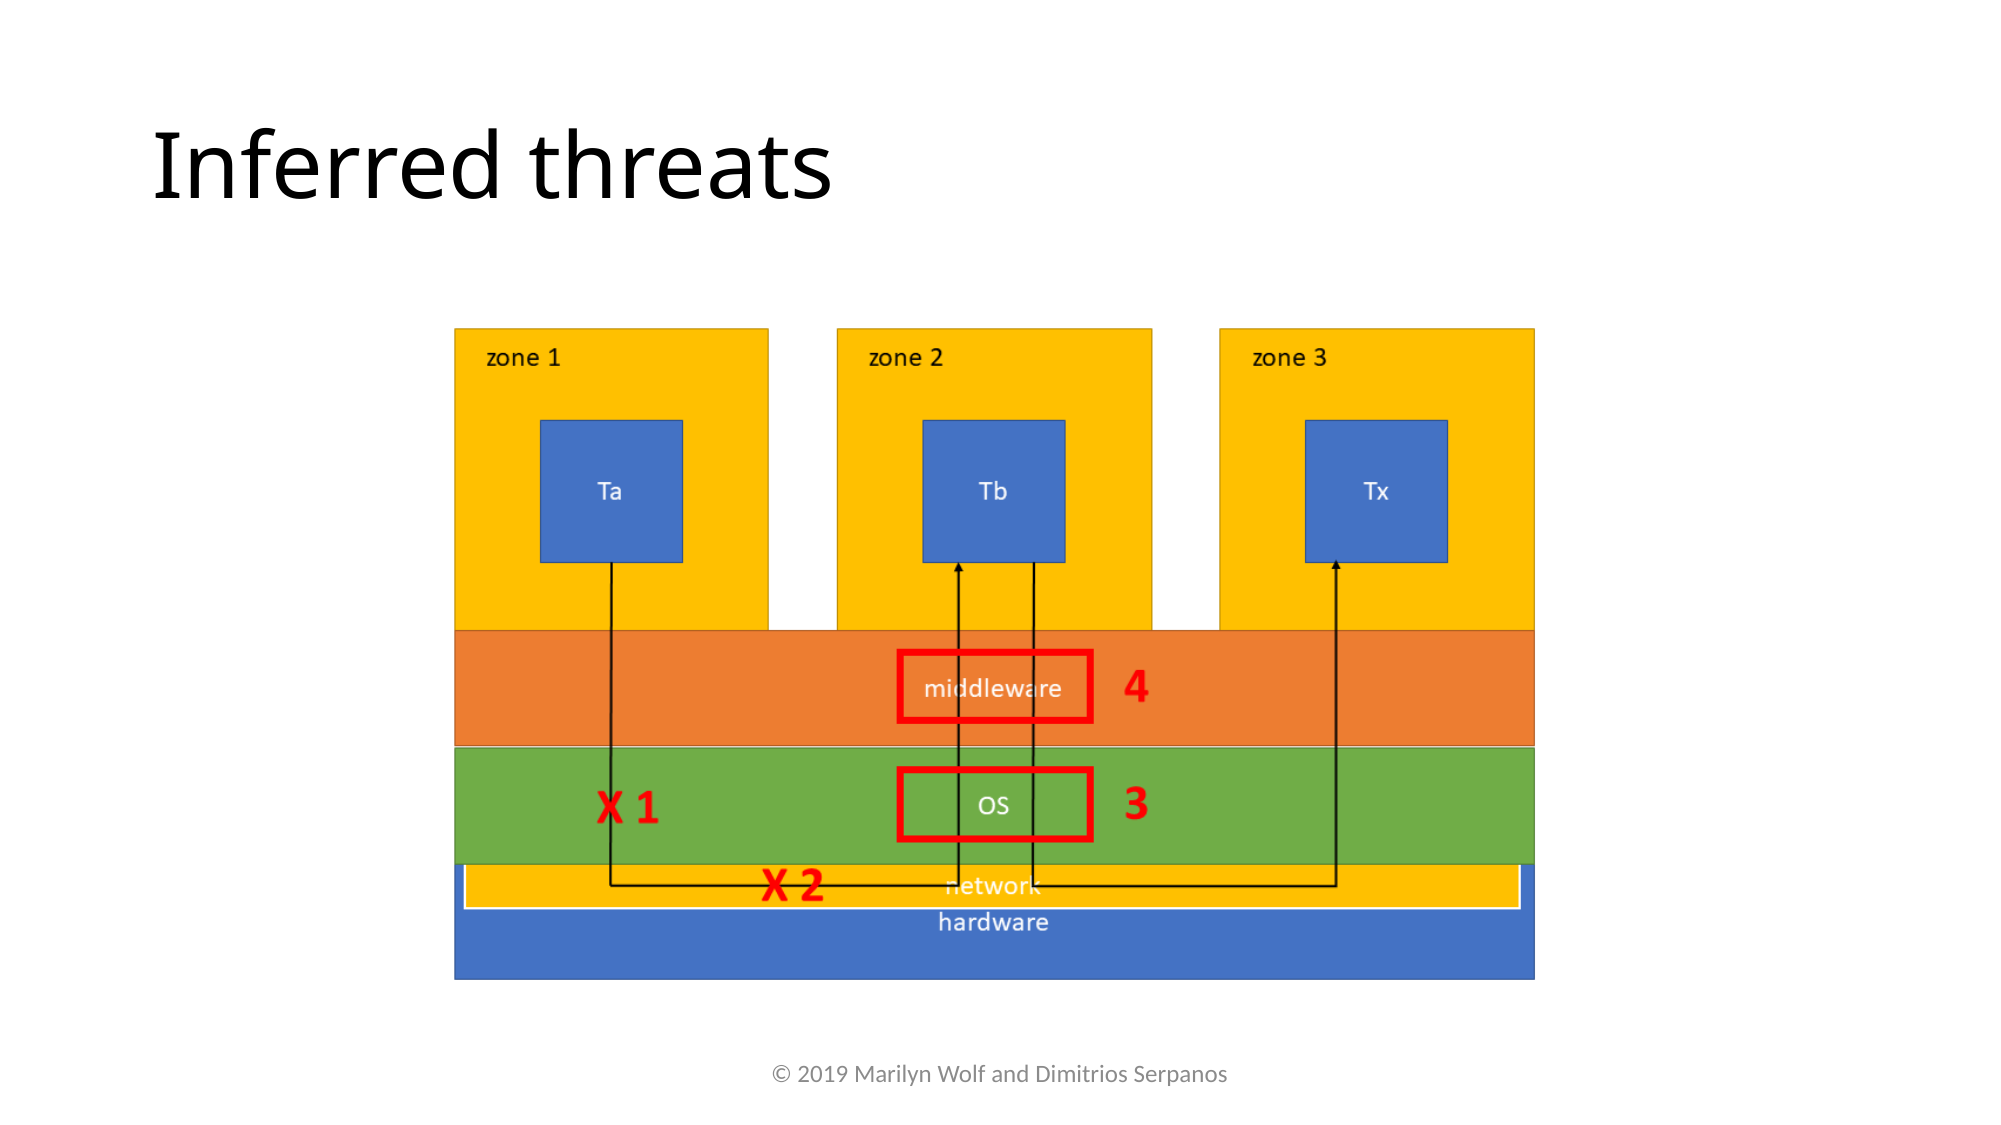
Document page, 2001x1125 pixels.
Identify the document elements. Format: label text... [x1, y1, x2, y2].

title Inferred threats [137, 59, 1863, 278]
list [411, 299, 1589, 1014]
footer © 2019 Marilyn Wolf and Dimitrios Serpanos [662, 1042, 1338, 1103]
